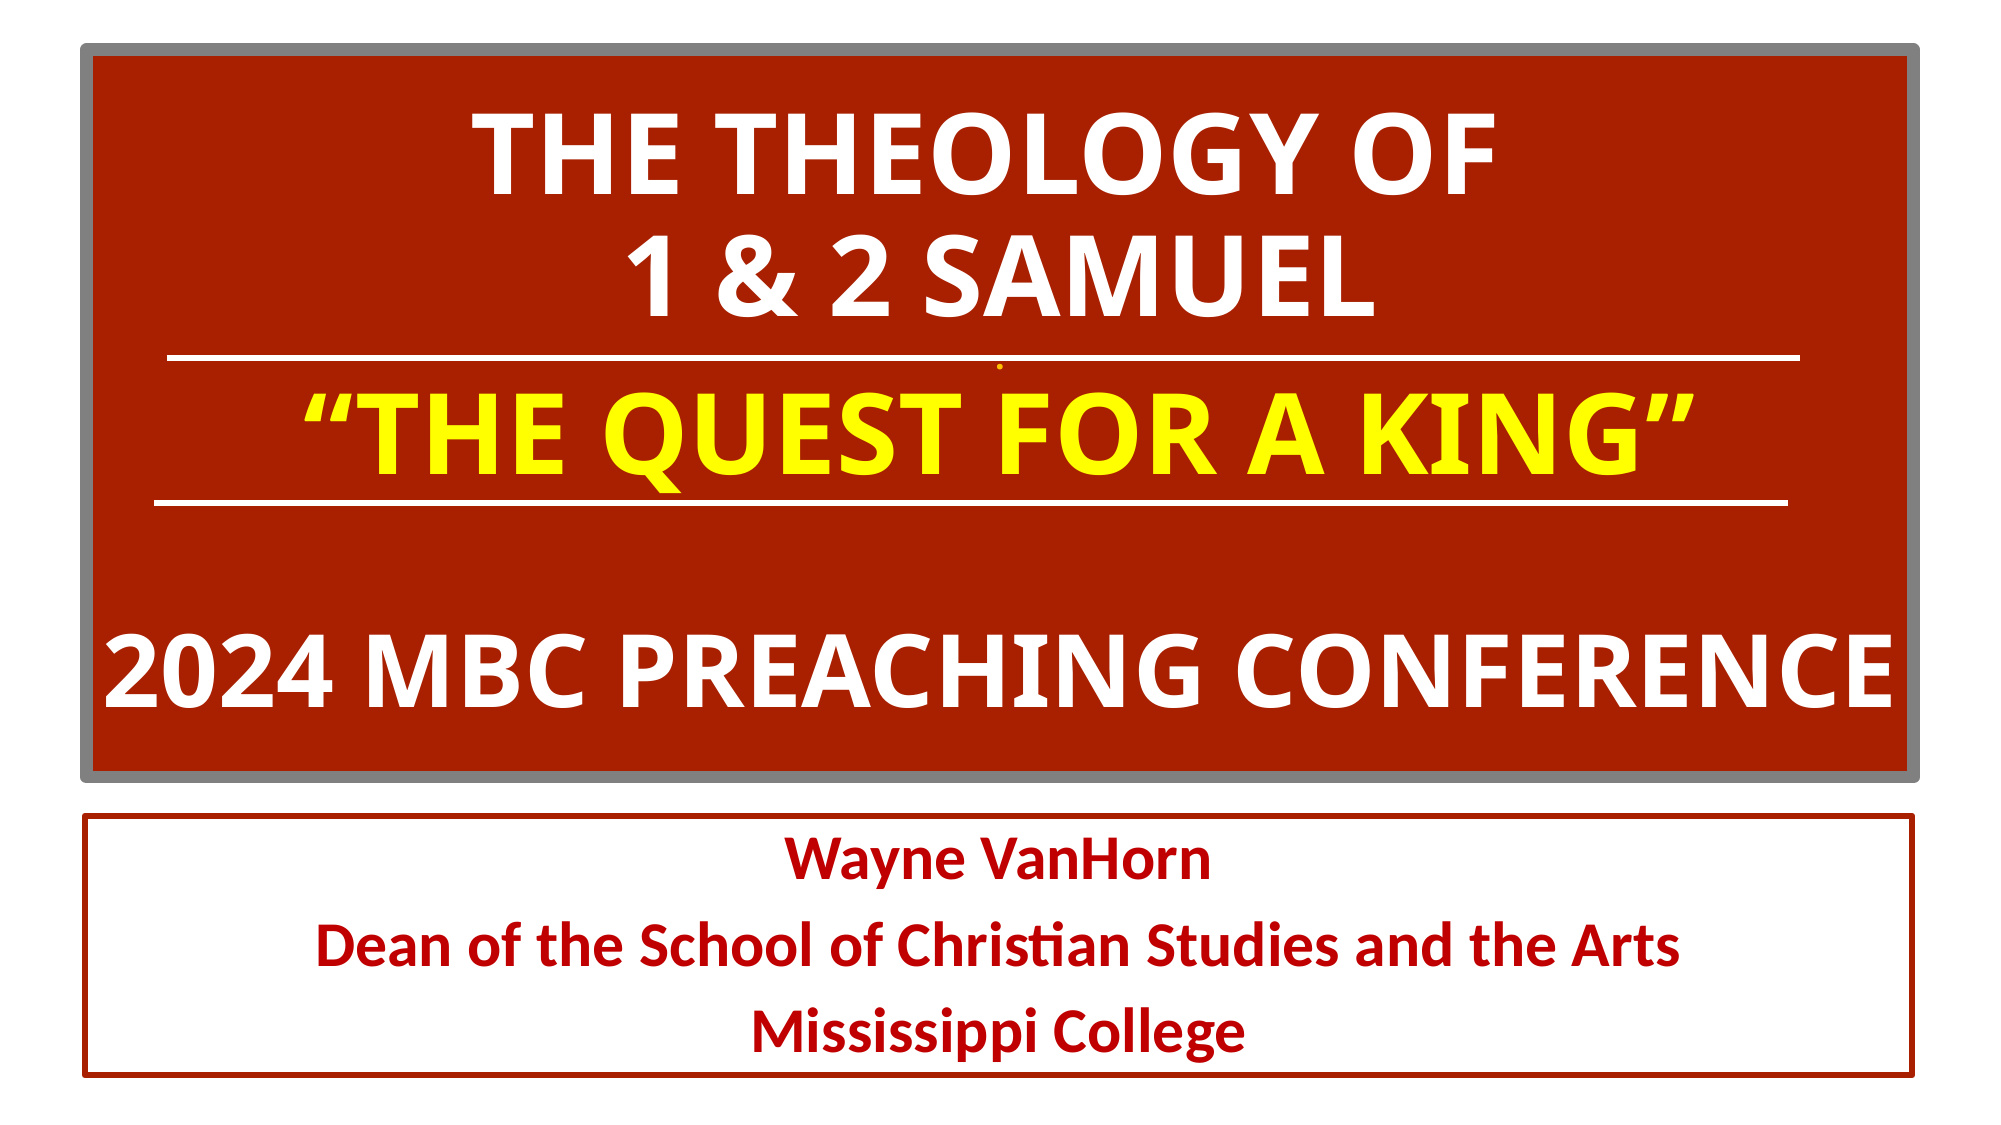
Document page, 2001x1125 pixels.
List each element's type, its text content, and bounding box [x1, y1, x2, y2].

subtitle Wayne VanHorn Dean of the School of Christian Studies and the Arts Mississippi College [84, 815, 1913, 1076]
title The theology of 1 & 2 Samuel . “The Quest for a king” 2024 MBC Preaching Conference [86, 49, 1914, 778]
